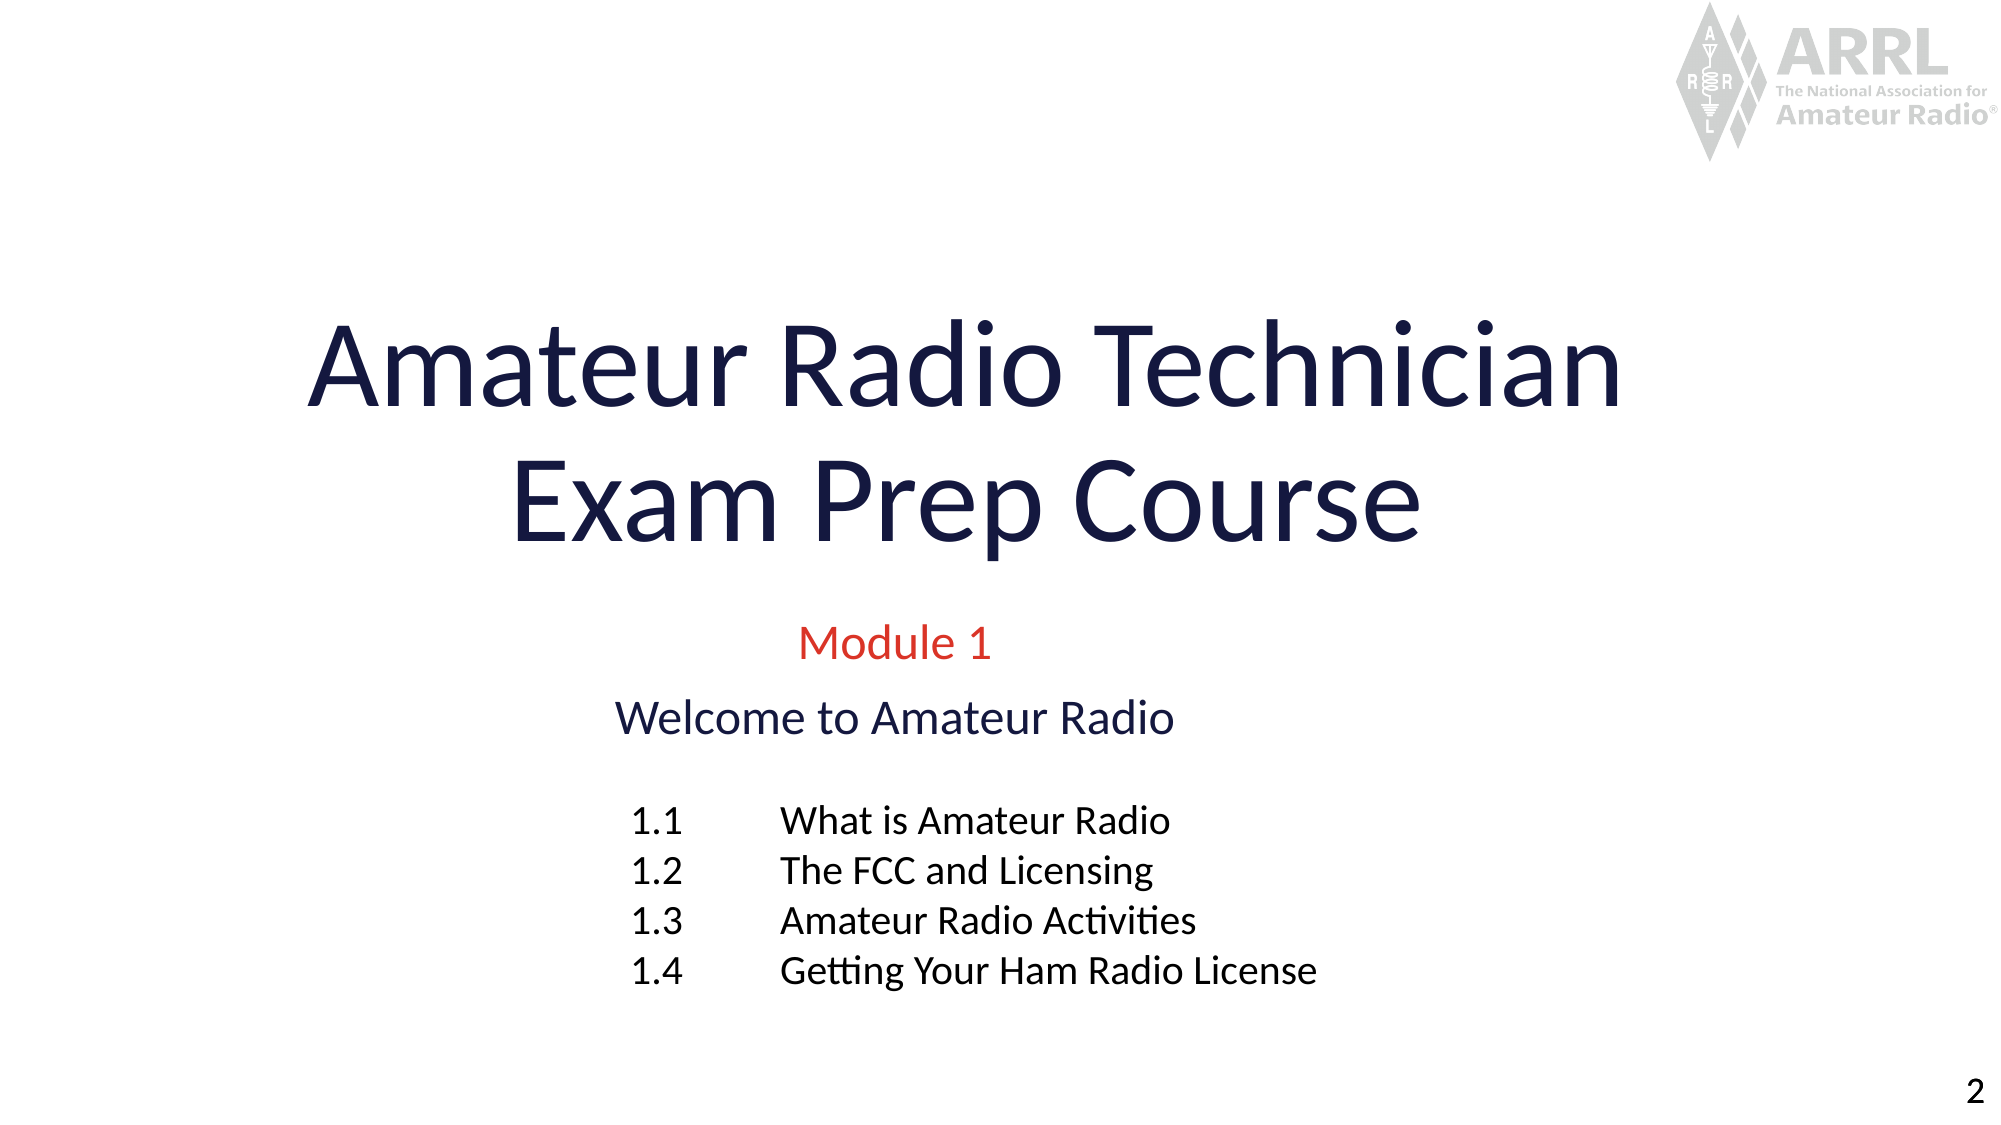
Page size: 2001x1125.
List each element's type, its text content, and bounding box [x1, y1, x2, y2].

picture [1674, 0, 2000, 164]
title Amateur Radio Technician Exam Prep Course [217, 184, 1717, 576]
text_box 1.1 What is Amateur Radio 1.2 The FCC and Licensing 1.3 Amateur Radio Activities 1.4 Getting Your Ham Radio License [615, 785, 1645, 1001]
subtitle Module 1 Welcome to Amateur Radio [144, 608, 1645, 771]
